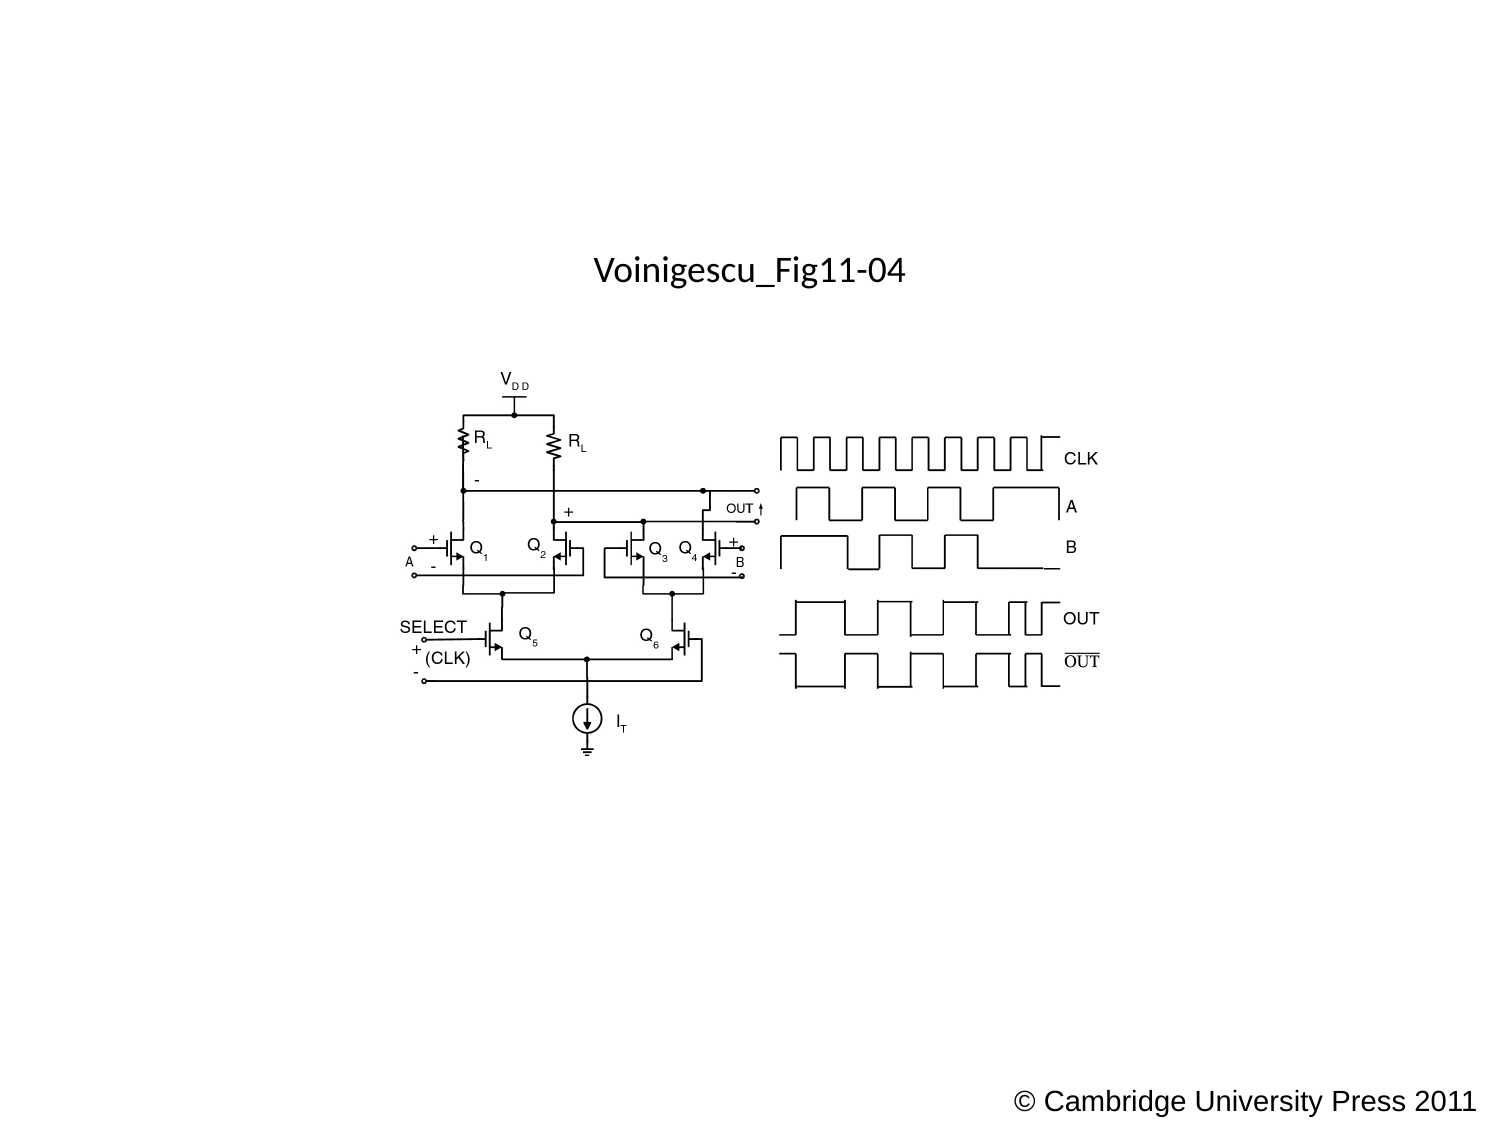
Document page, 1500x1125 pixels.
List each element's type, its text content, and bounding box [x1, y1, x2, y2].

text_box © Cambridge University Press 2011 [907, 1074, 1493, 1125]
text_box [399, 237, 1101, 756]
